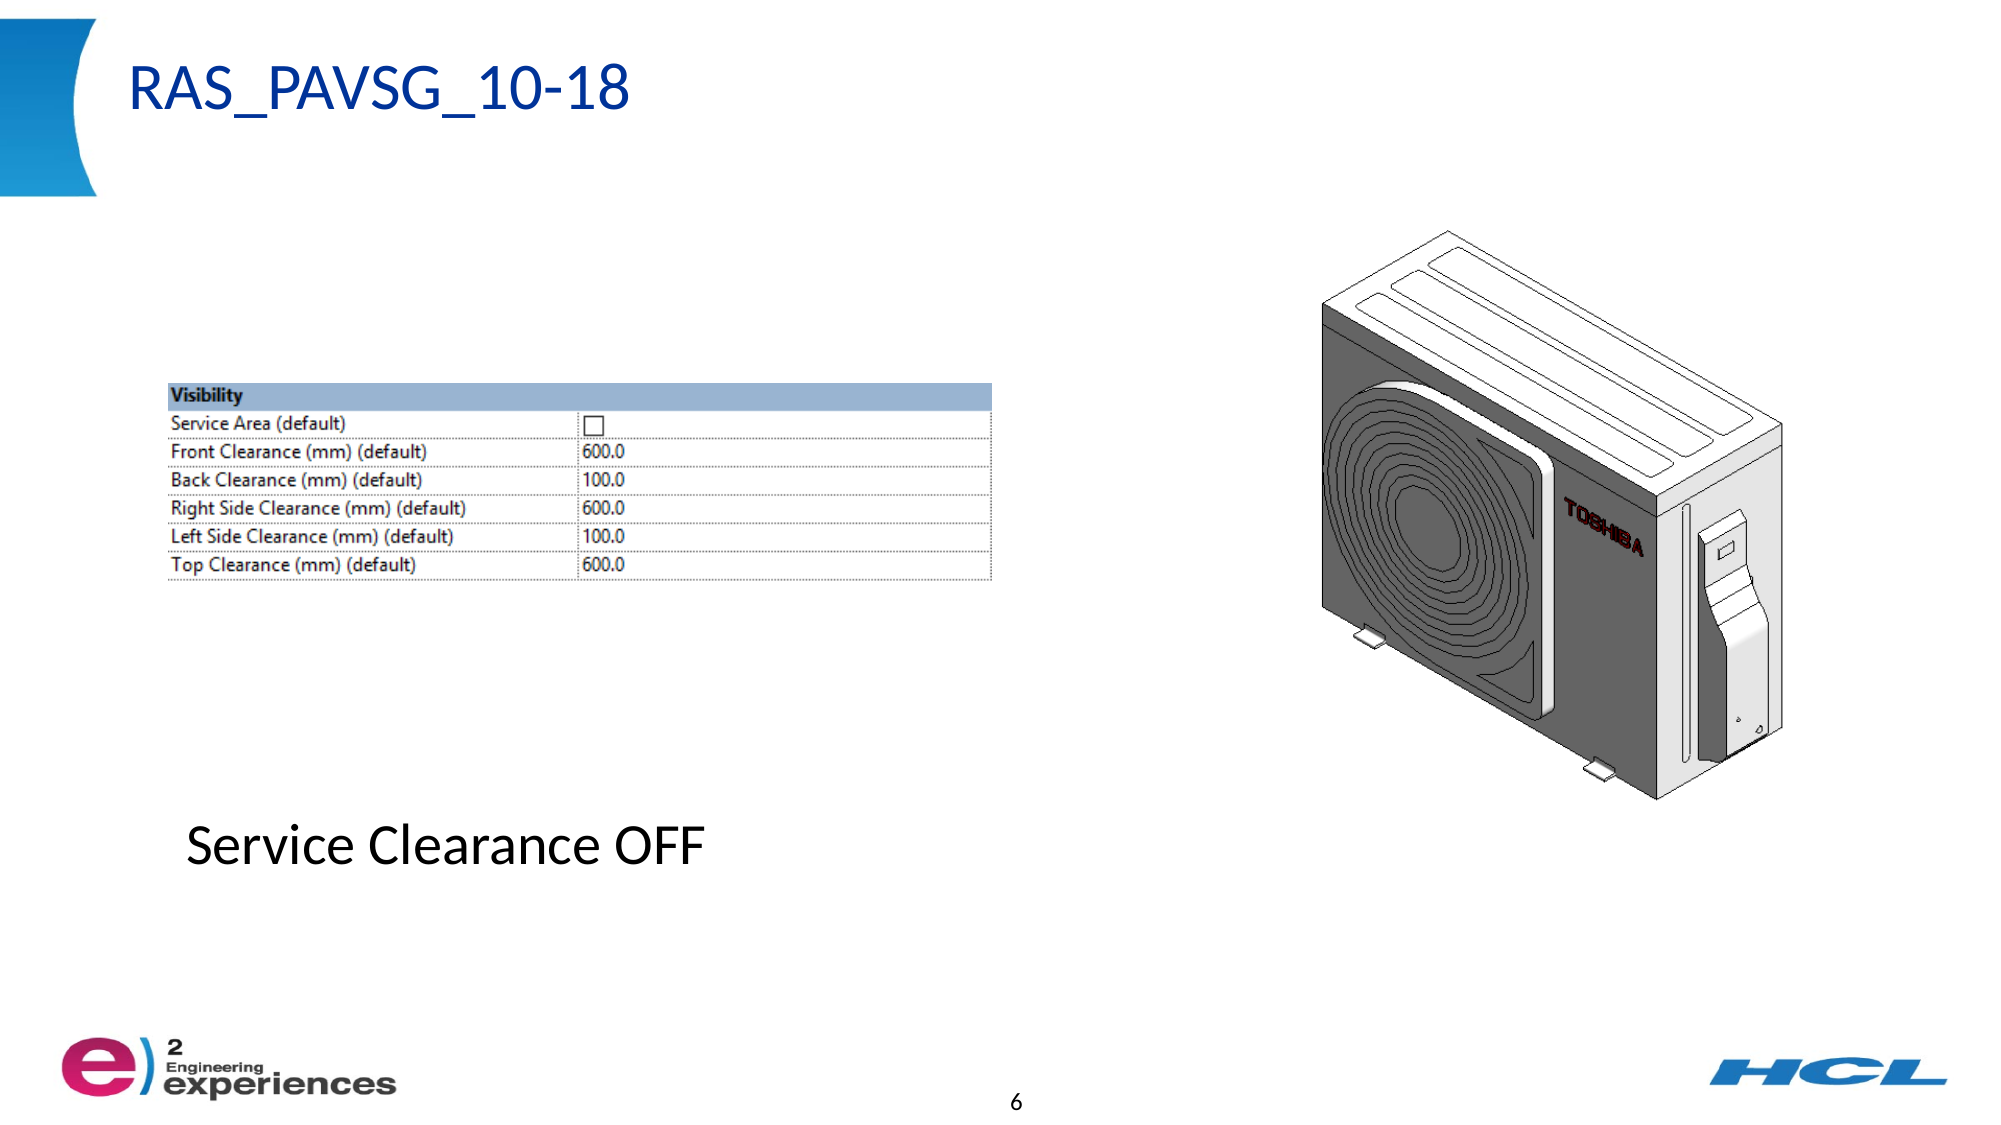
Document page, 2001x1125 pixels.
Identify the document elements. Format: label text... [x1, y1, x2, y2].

picture [0, 0, 2000, 1125]
text_box RAS_PAVSG_10-18 [114, 35, 647, 131]
text_box Service Clearance OFF [171, 798, 722, 884]
